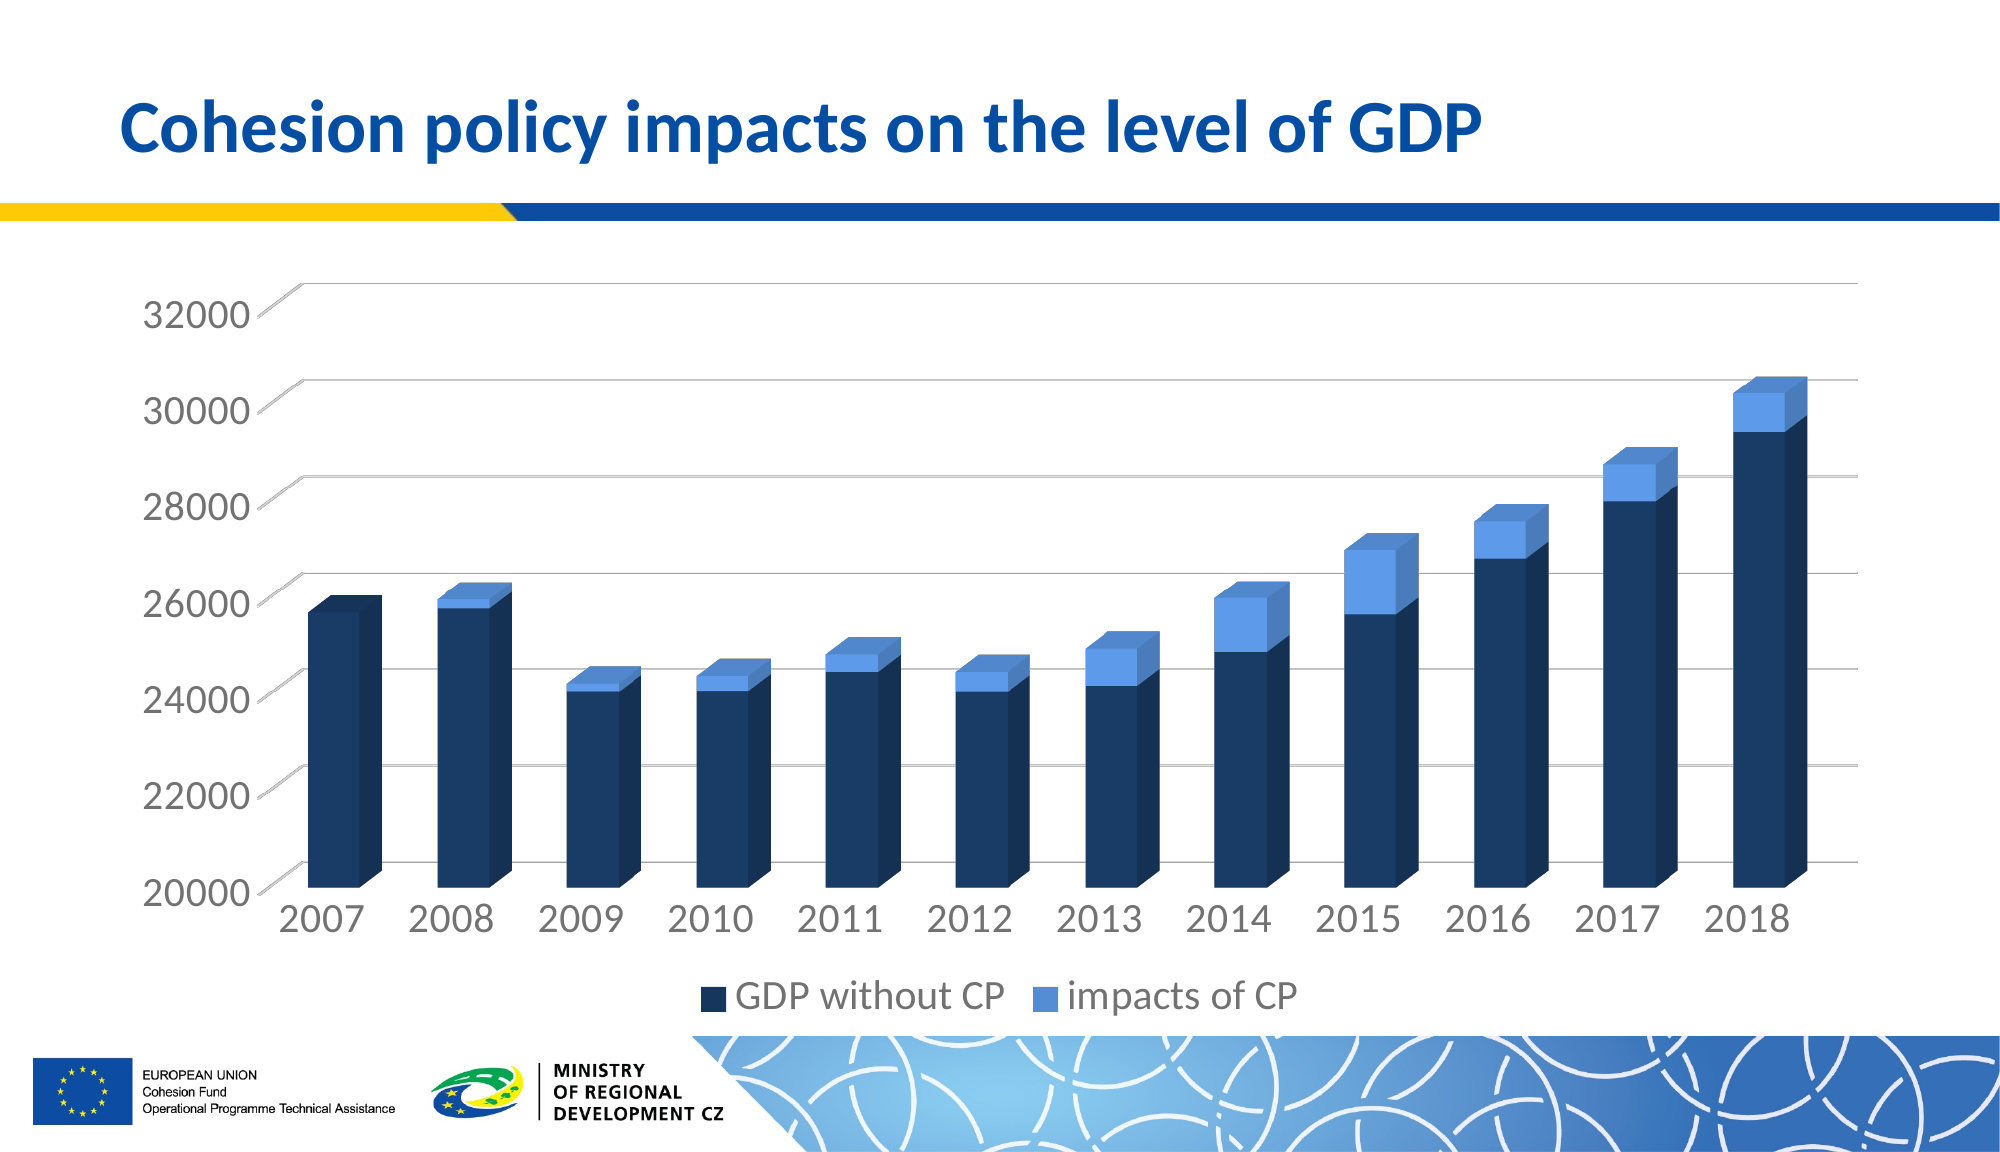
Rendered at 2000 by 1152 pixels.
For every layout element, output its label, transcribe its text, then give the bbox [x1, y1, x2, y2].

chart [99, 268, 1900, 1030]
picture [0, 203, 2000, 221]
picture [0, 1036, 2000, 1152]
title Cohesion policy impacts on the level of GDP [99, 46, 1900, 198]
